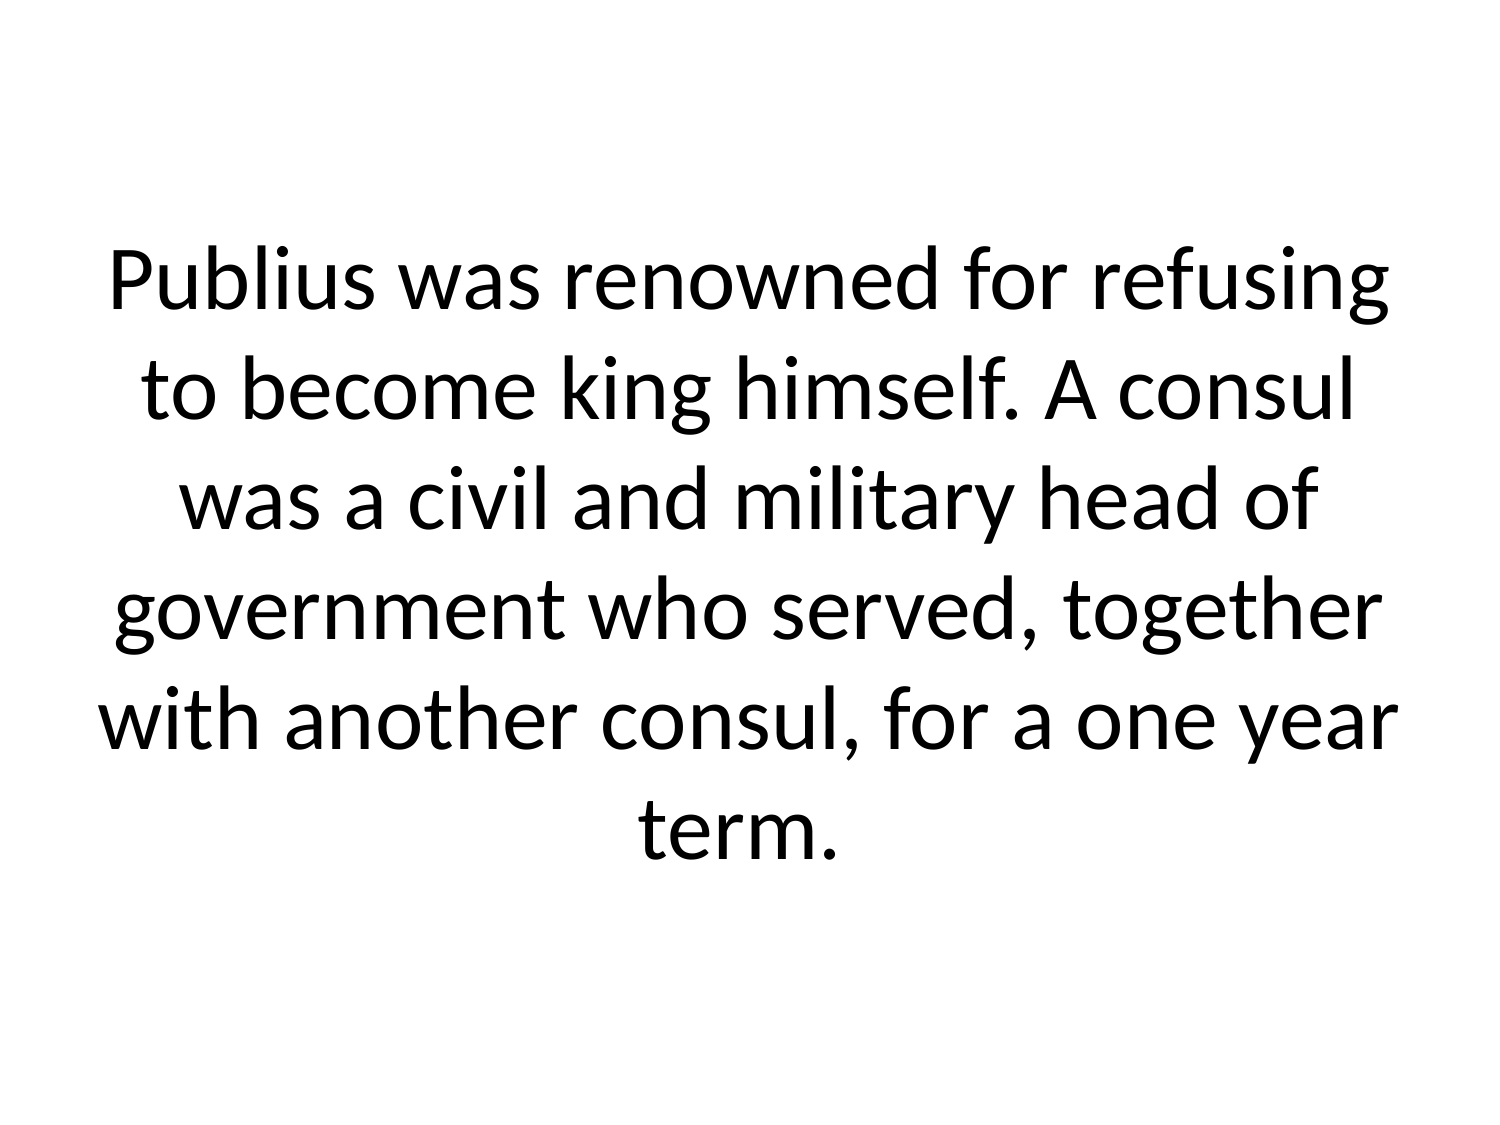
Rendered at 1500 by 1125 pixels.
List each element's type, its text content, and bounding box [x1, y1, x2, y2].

title Publius was renowned for refusing to become king himself. A consul was a civil and military head of government who served, together with another consul, for a one year term. [75, 45, 1425, 1050]
